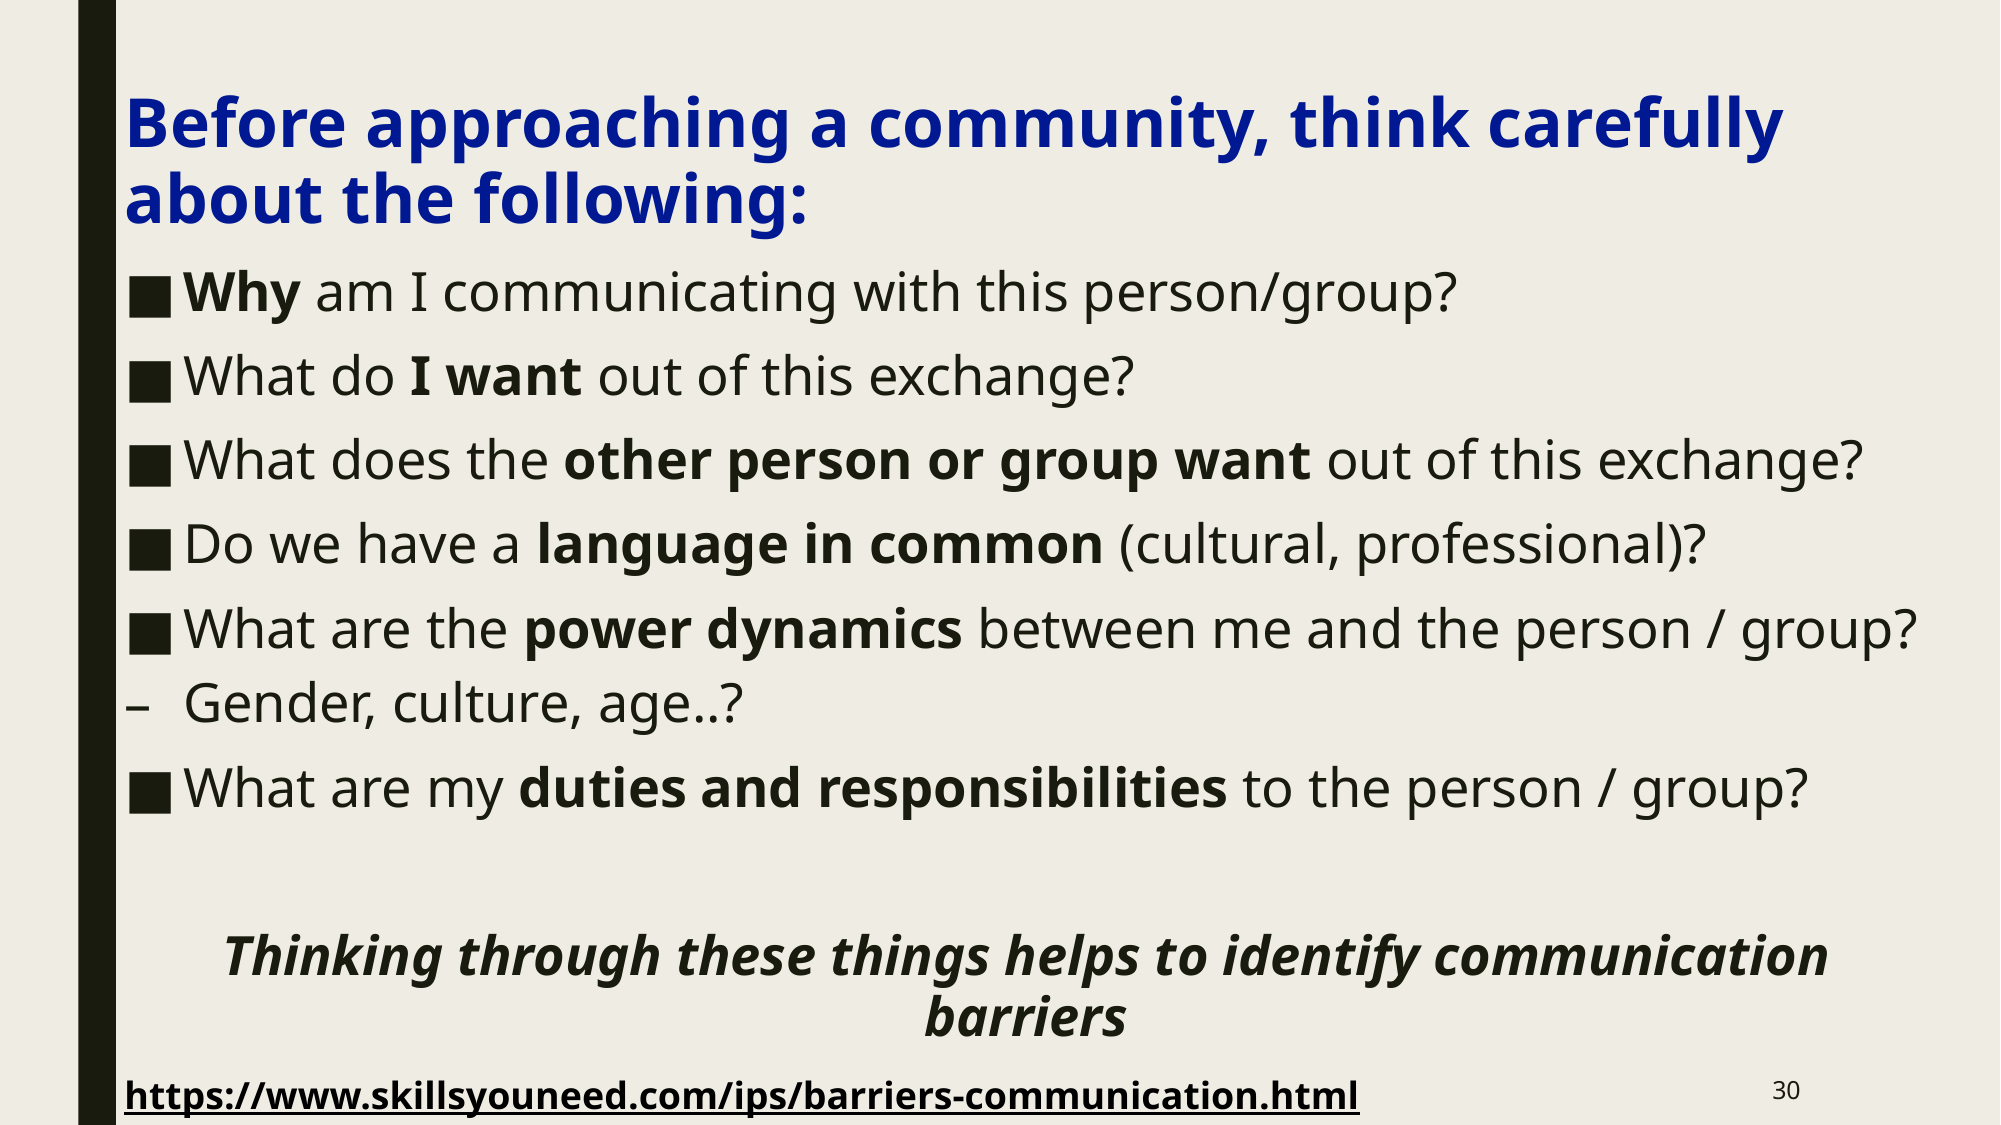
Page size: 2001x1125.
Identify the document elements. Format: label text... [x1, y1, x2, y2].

text_box https://www.skillsyouneed.com/ips/barriers-communication.html [109, 1064, 1396, 1125]
list Before approaching a community, think carefully about the following: Why am I communicating with this person/group? What do I want out of this exchange? What does the other person or group want out of this exchange? Do we have a language in common (cultural, professional)? What are the power dynamics between me and the person / group? Gender, culture, age..? What are my duties and responsibilities to the person / group? Thinking through these things helps to identify communication barriers [109, 78, 1944, 1125]
slide_number 30 [1553, 1058, 1816, 1125]
